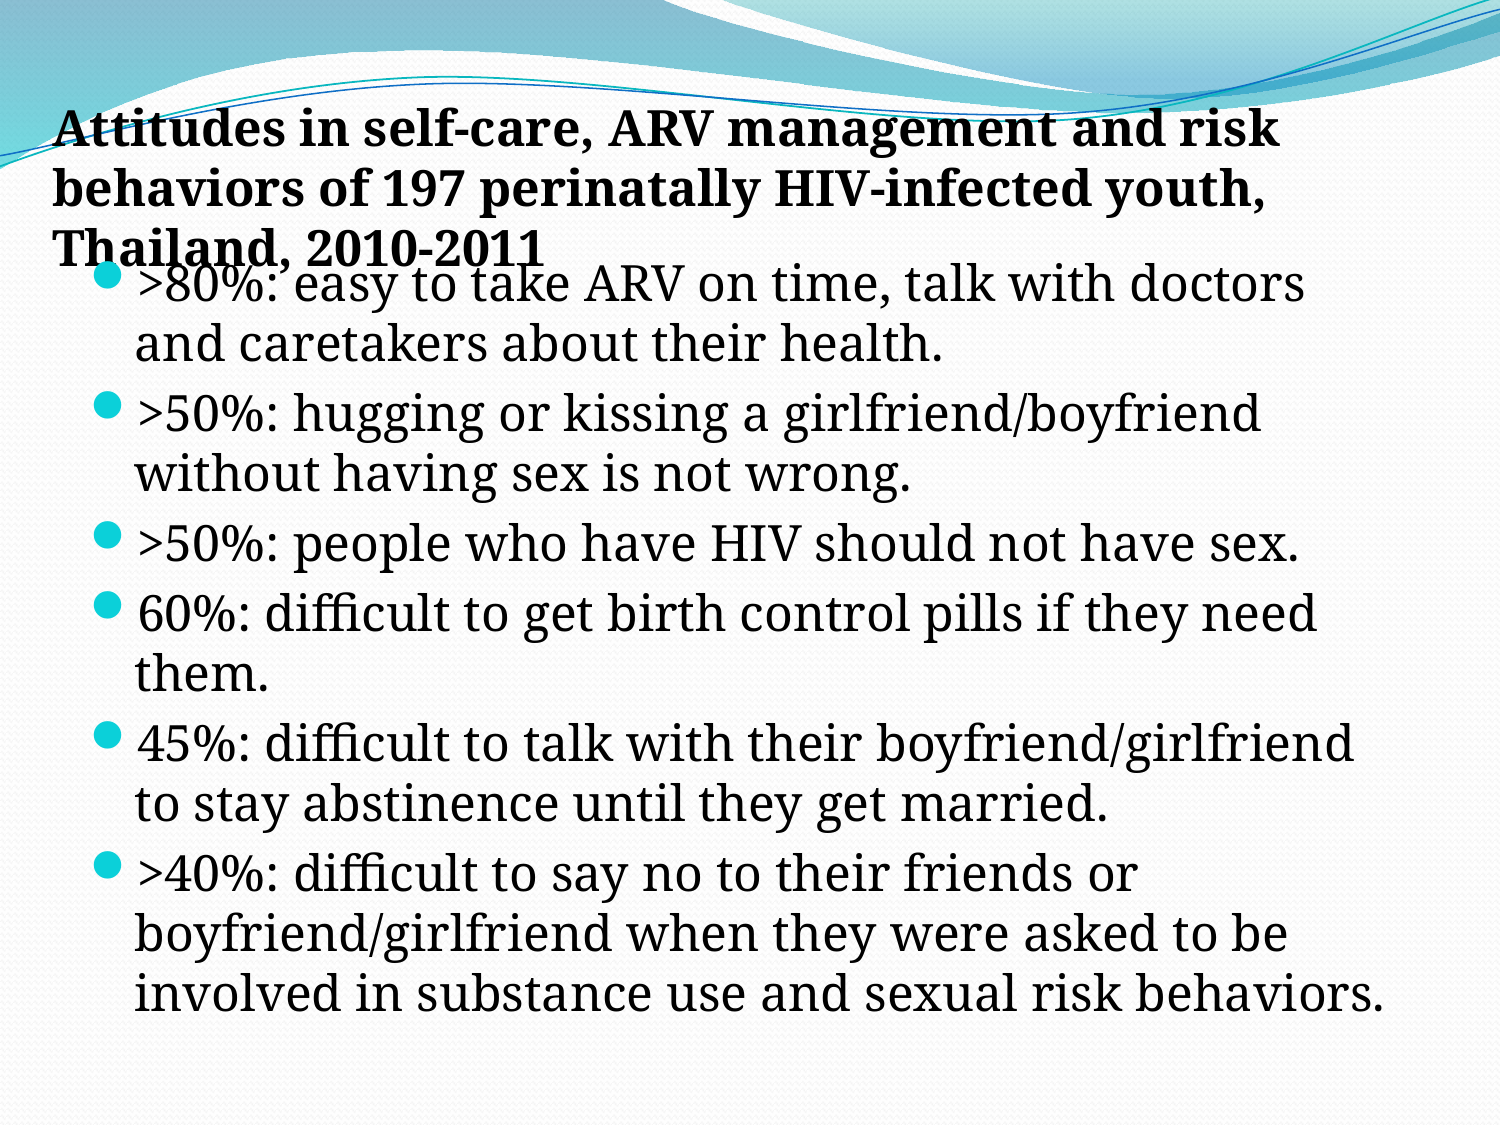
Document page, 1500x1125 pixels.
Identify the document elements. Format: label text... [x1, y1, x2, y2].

list >80%: easy to take ARV on time, talk with doctors and caretakers about their health. >50%: hugging or kissing a girlfriend/boyfriend without having sex is not wrong. >50%: people who have HIV should not have sex. 60%: difficult to get birth control pills if they need them. 45%: difficult to talk with their boyfriend/girlfriend to stay abstinence until they get married. >40%: difficult to say no to their friends or boyfriend/girlfriend when they were asked to be involved in substance use and sexual risk behaviors. [75, 243, 1425, 1075]
text_box Attitudes in self-care, ARV management and risk behaviors of 197 perinatally HIV-infected youth, Thailand, 2010-2011 [37, 88, 1450, 284]
